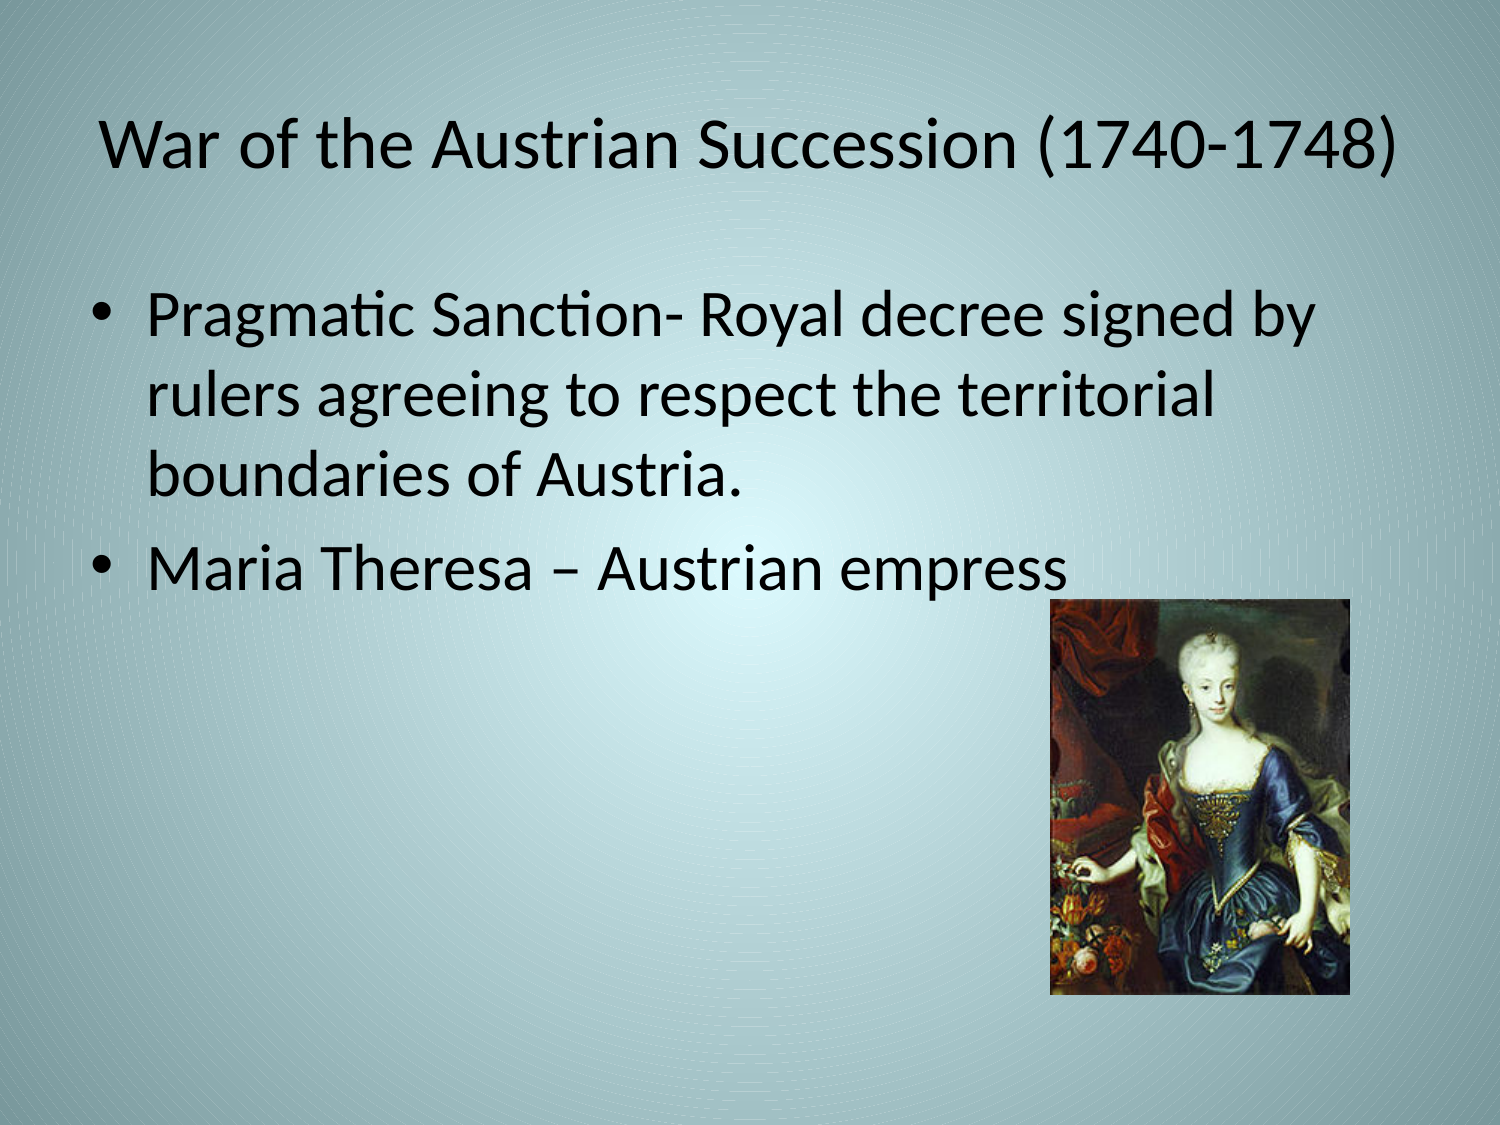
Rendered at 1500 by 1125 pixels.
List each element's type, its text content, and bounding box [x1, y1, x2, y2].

list Pragmatic Sanction- Royal decree signed by rulers agreeing to respect the territorial boundaries of Austria. Maria Theresa – Austrian empress [75, 262, 1425, 1005]
picture [1049, 599, 1351, 995]
title War of the Austrian Succession (1740-1748) [75, 45, 1425, 233]
